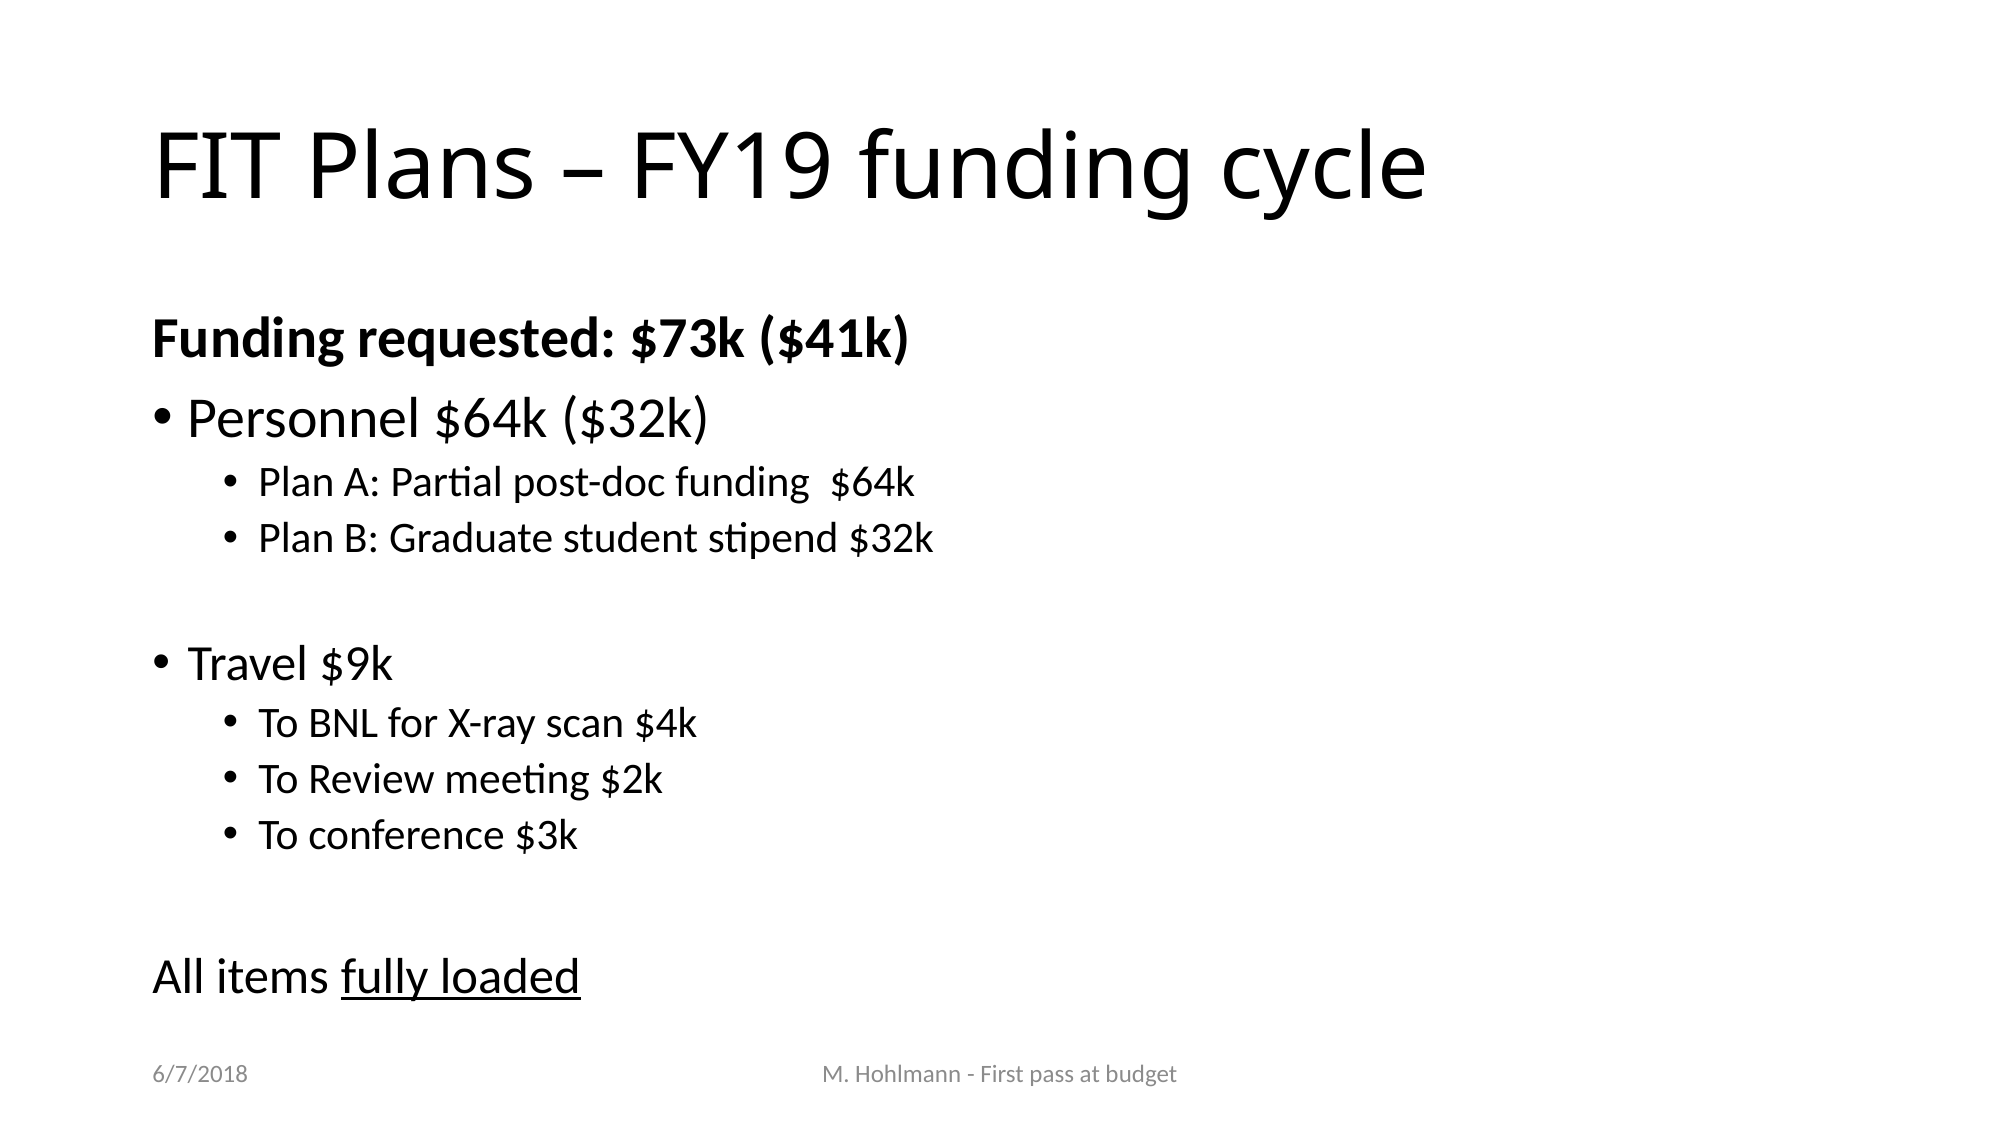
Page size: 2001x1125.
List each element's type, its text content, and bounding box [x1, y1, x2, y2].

footer M. Hohlmann - First pass at budget [662, 1042, 1338, 1103]
title FIT Plans – FY19 funding cycle [137, 59, 1863, 278]
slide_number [137, 1042, 588, 1103]
list Funding requested: $73k ($41k) Personnel $64k ($32k) Plan A: Partial post-doc funding $64k Plan B: Graduate student stipend $32k Travel $9k To BNL for X-ray scan $4k To Review meeting $2k To conference $3k All items fully loaded [137, 299, 1863, 1014]
